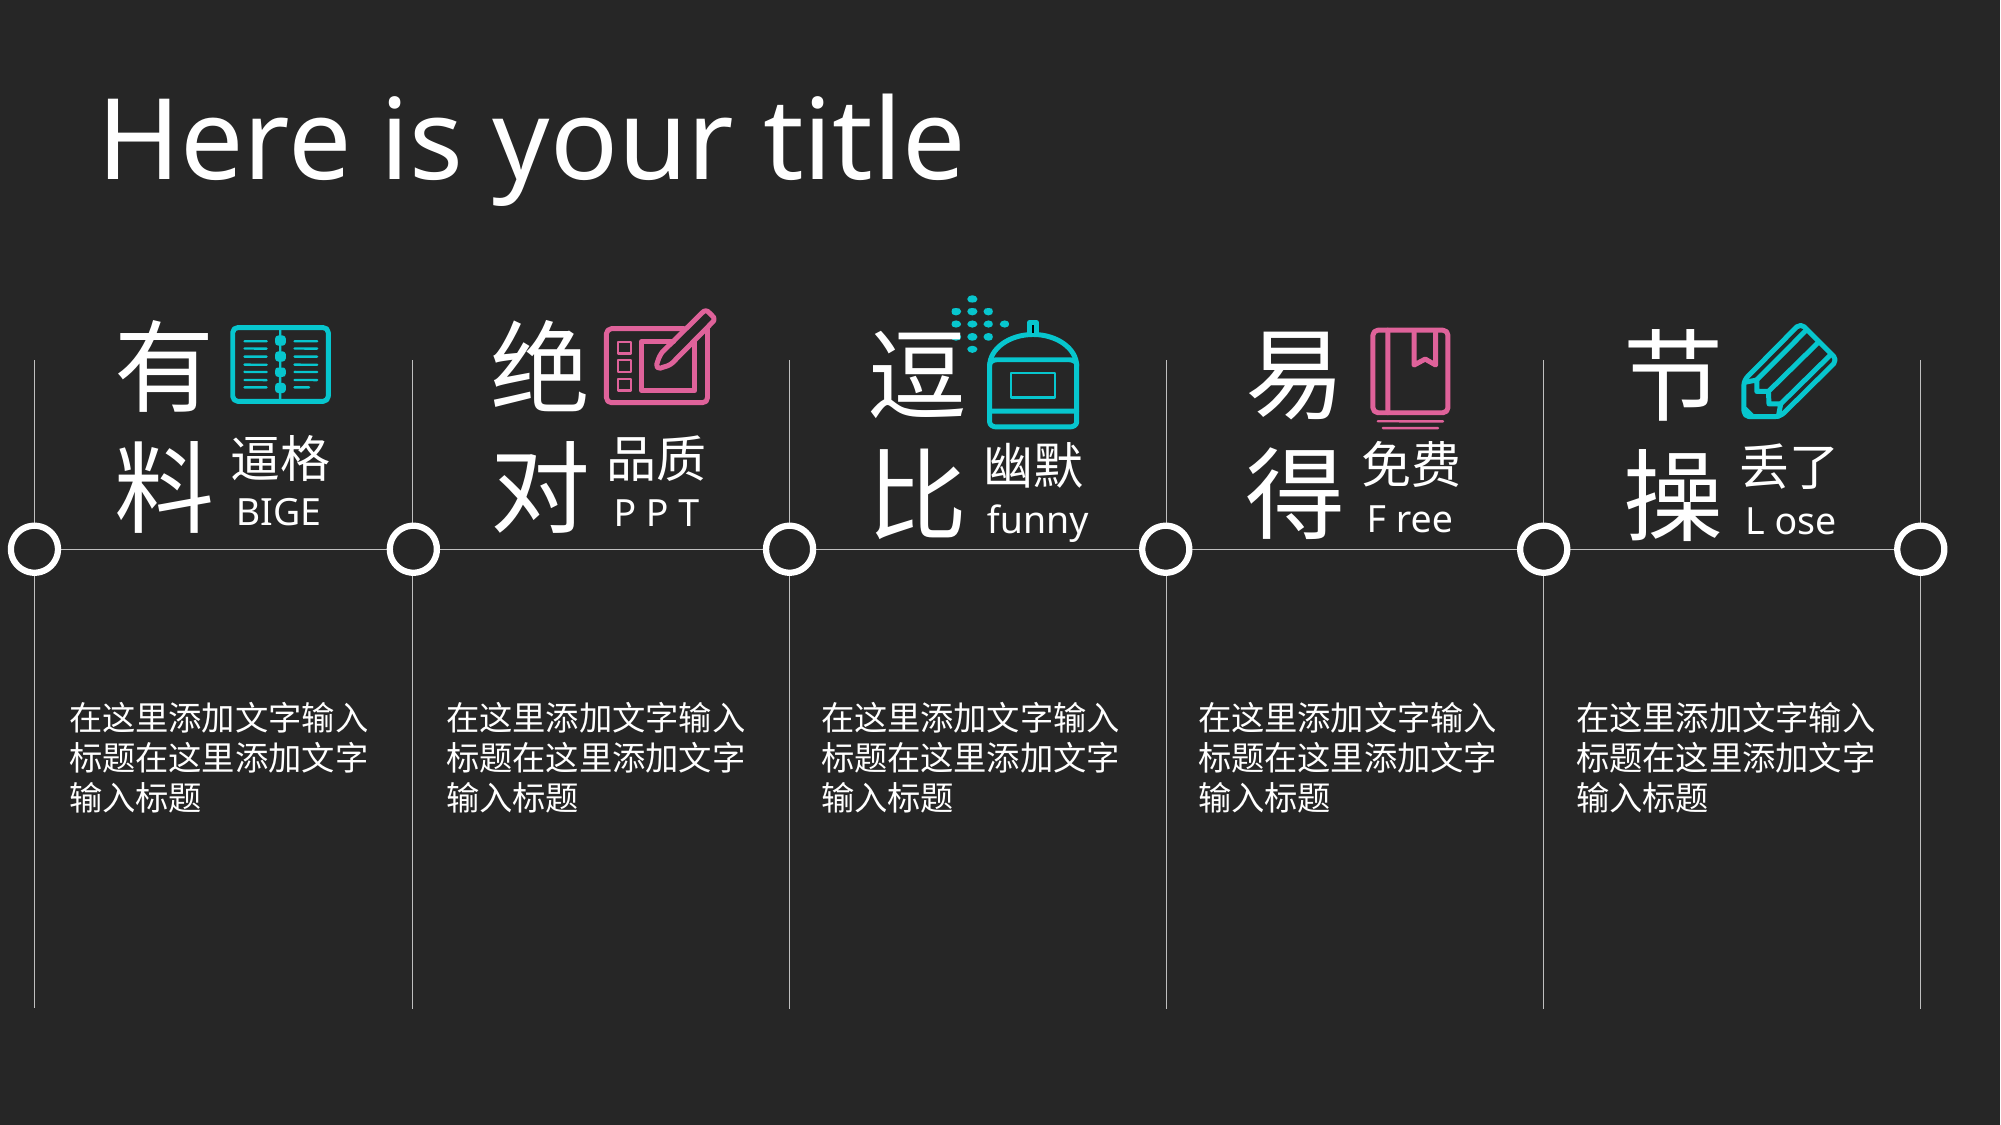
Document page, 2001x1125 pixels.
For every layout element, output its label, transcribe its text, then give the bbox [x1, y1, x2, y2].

text_box P P T [606, 481, 715, 541]
text_box 有 料 [99, 297, 230, 549]
text_box BIGE [230, 480, 337, 541]
text_box funny [983, 488, 1104, 548]
text_box 节 操 [1609, 306, 1739, 549]
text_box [606, 310, 715, 403]
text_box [952, 295, 1077, 428]
text_box [1896, 550, 1920, 574]
text_box 逗 比 [852, 305, 983, 549]
text_box [1896, 524, 1920, 549]
text_box 逗 比 [852, 550, 983, 560]
text_box [1141, 524, 1166, 549]
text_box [1372, 330, 1448, 429]
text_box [232, 327, 329, 402]
text_box [1167, 524, 1191, 549]
text_box [9, 524, 34, 574]
text_box [388, 550, 412, 574]
text_box 免费 [1360, 426, 1476, 501]
text_box [1141, 550, 1166, 574]
text_box [1921, 524, 1946, 574]
text_box 易 得 [1230, 550, 1360, 559]
text_box 逼格 [230, 419, 346, 495]
text_box [765, 524, 789, 549]
text_box [1544, 550, 1569, 574]
text_box [765, 550, 789, 574]
text_box [1544, 524, 1569, 549]
text_box 丢了 [1739, 428, 1855, 503]
text_box 在这里添加文字输入标题在这里添加文字输入标题 [806, 690, 1153, 865]
text_box [790, 550, 815, 574]
text_box [388, 524, 412, 549]
text_box [1519, 550, 1543, 574]
text_box [413, 524, 438, 549]
text_box 在这里添加文字输入标题在这里添加文字输入标题 [431, 689, 778, 865]
text_box 在这里添加文字输入标题在这里添加文字输入标题 [1561, 689, 1908, 865]
text_box 节 操 [1609, 550, 1739, 561]
text_box F ree [1360, 487, 1469, 548]
text_box 品质 [606, 419, 722, 495]
text_box [413, 550, 438, 574]
text_box [1519, 524, 1543, 549]
text_box 易 得 [1230, 304, 1360, 549]
text_box Here is your title [82, 60, 982, 210]
text_box 幽默 [983, 426, 1099, 488]
text_box [35, 550, 59, 574]
text_box 在这里添加文字输入标题在这里添加文字输入标题 [54, 690, 401, 865]
text_box 绝 对 [475, 297, 606, 549]
text_box [35, 524, 60, 549]
text_box L ose [1739, 489, 1852, 549]
text_box [790, 524, 815, 549]
text_box 在这里添加文字输入标题在这里添加文字输入标题 [1183, 689, 1530, 865]
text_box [1743, 324, 1836, 417]
text_box [1167, 550, 1191, 574]
